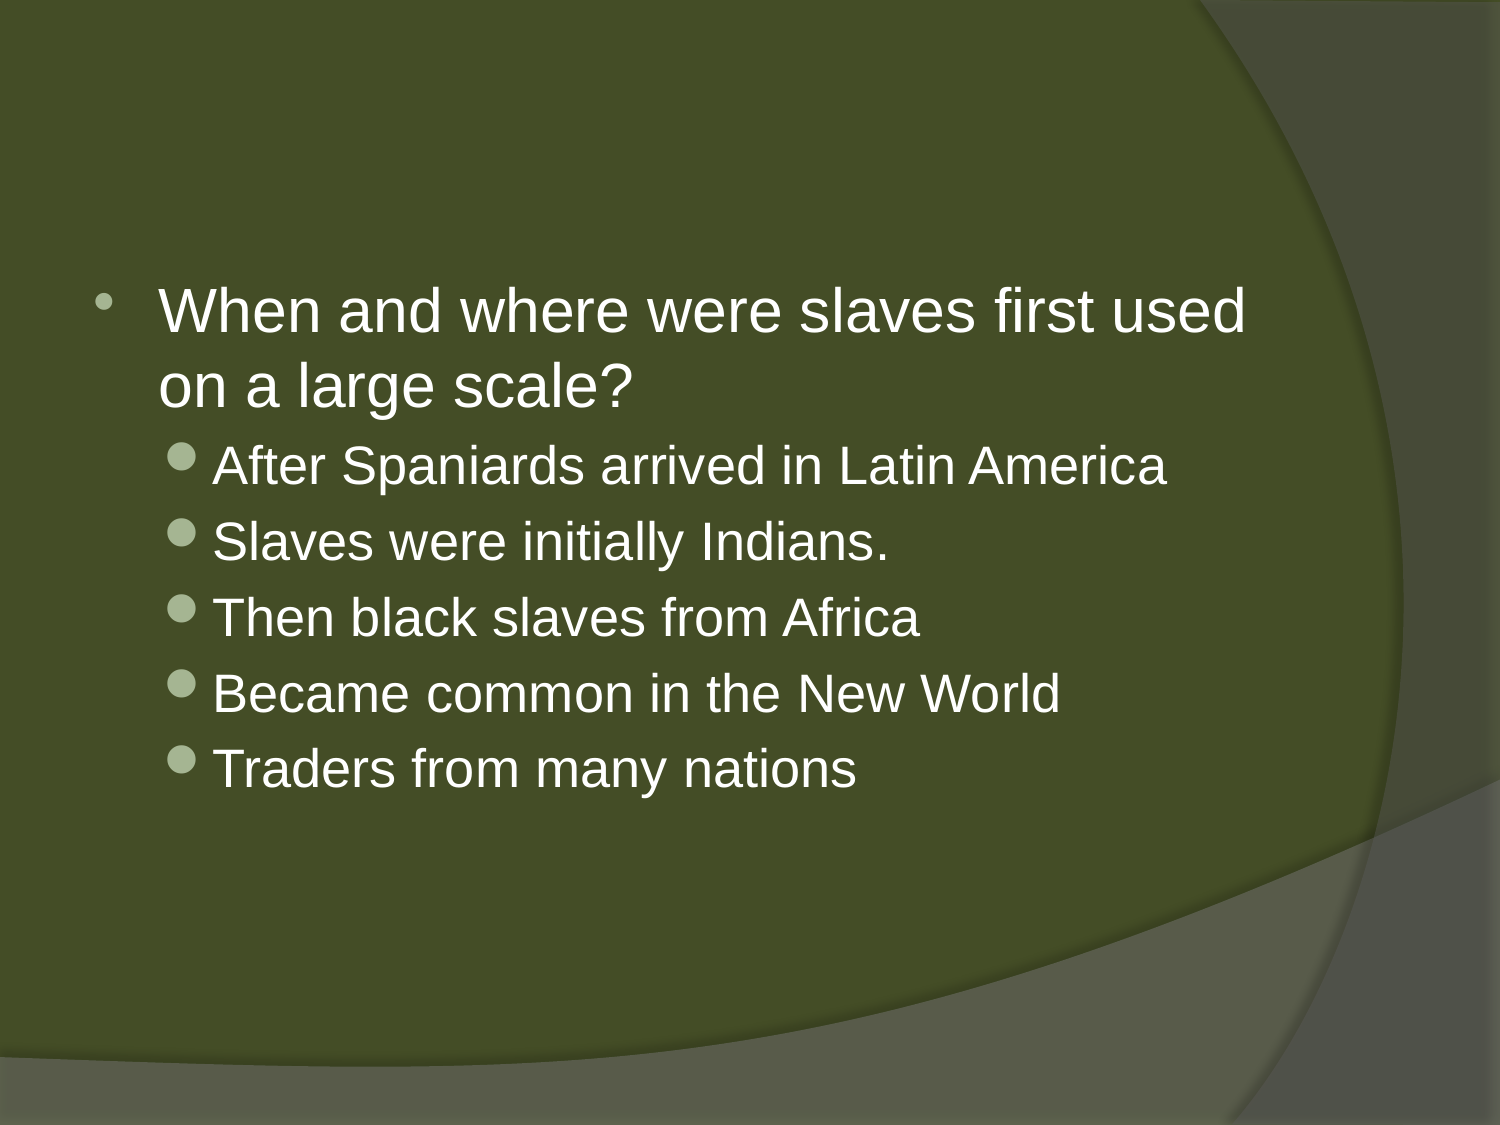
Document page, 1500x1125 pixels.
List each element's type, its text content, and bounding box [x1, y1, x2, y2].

list When and where were slaves first used on a large scale? After Spaniards arrived in Latin America Slaves were initially Indians. Then black slaves from Africa Became common in the New World Traders from many nations [75, 262, 1300, 1005]
